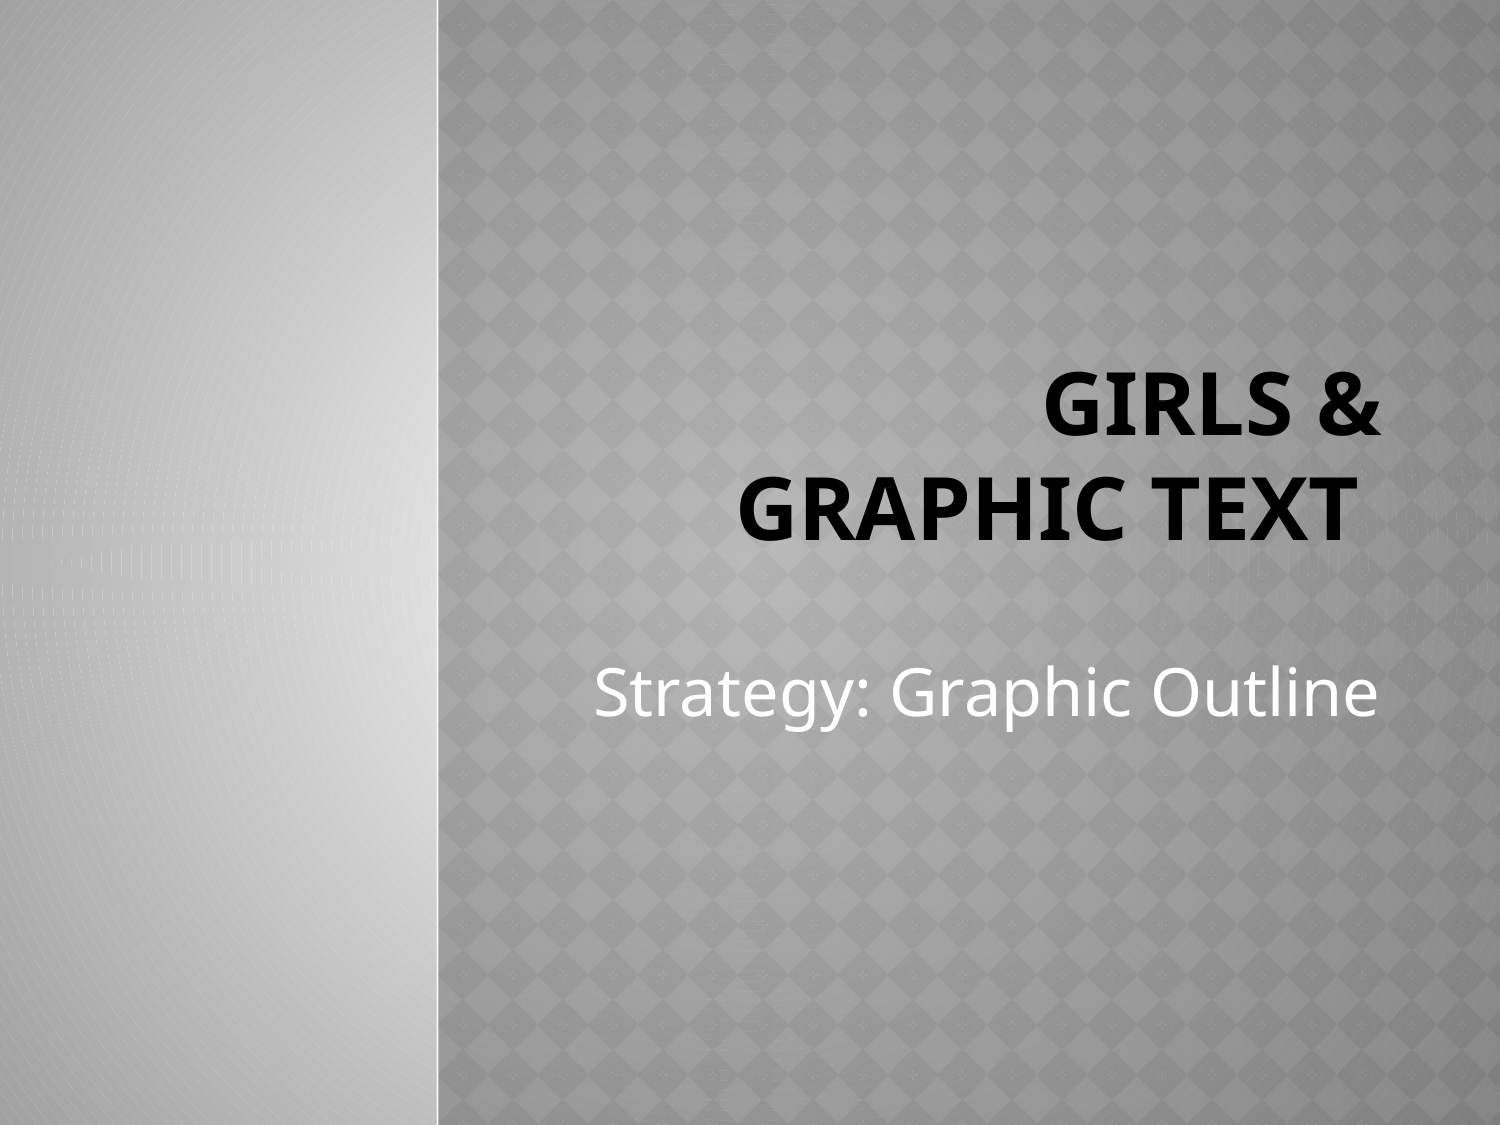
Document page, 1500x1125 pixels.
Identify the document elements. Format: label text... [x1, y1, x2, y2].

subtitle Strategy: Graphic Outline [549, 650, 1389, 770]
title Girls & Graphic Text [552, 87, 1390, 558]
